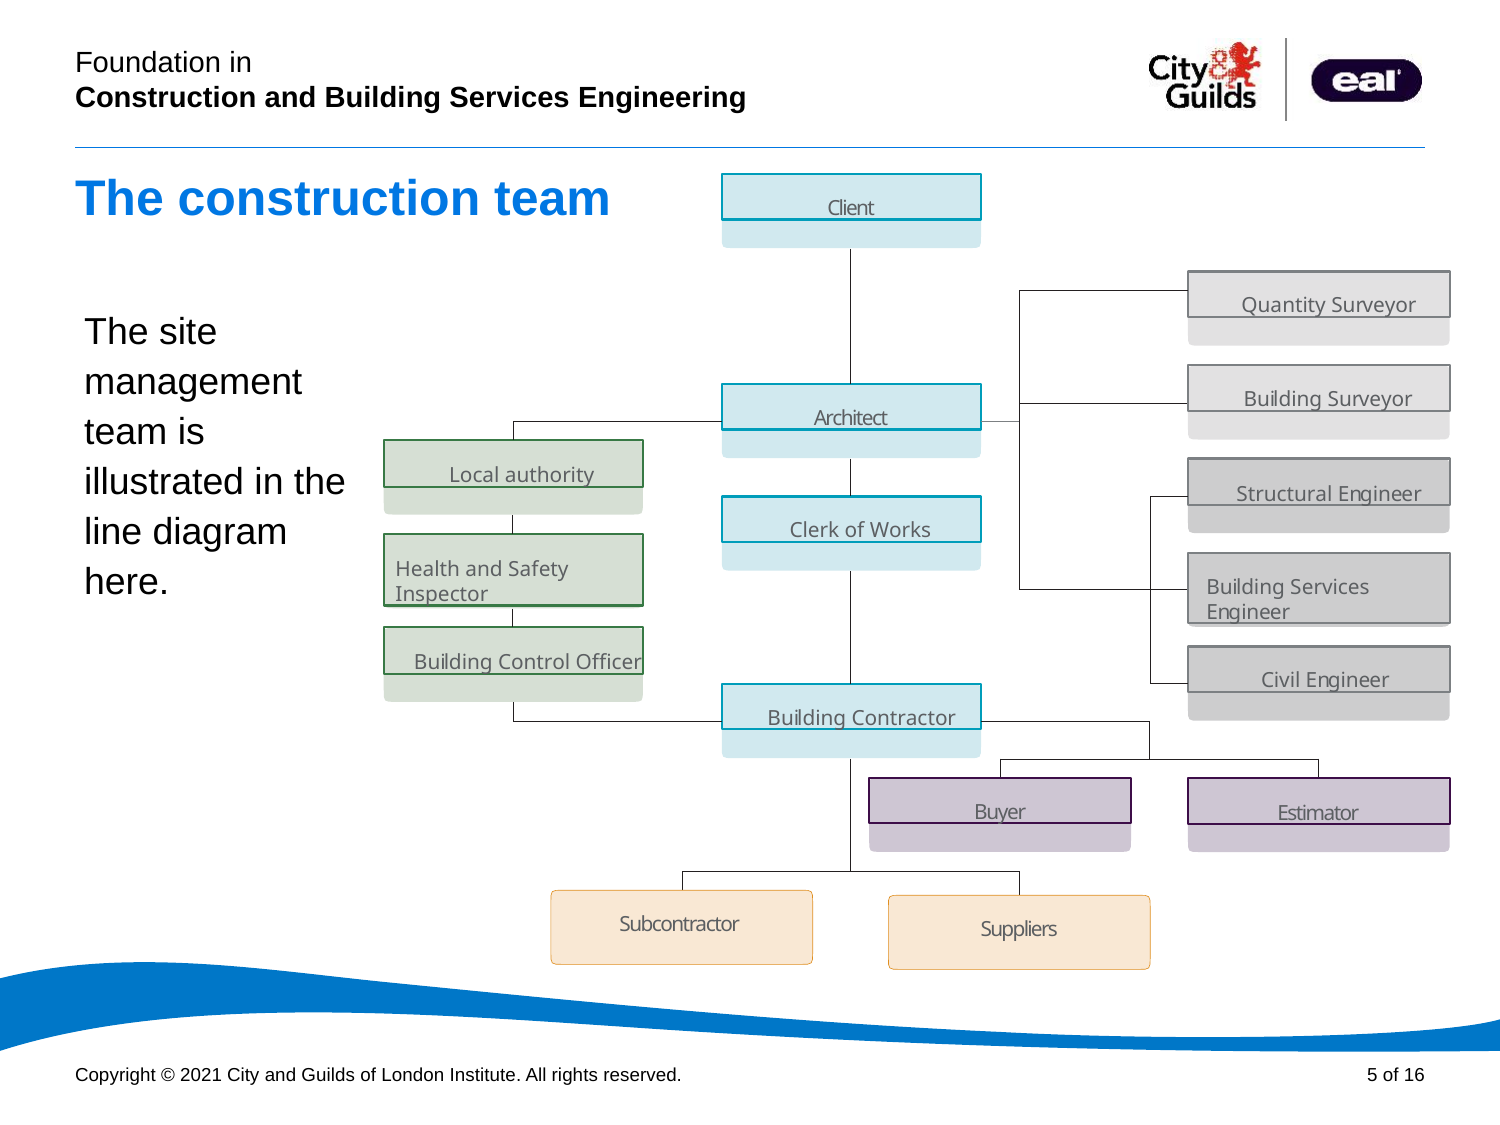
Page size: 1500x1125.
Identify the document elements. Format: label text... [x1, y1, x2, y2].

picture [1149, 38, 1422, 121]
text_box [383, 173, 1451, 971]
title The construction team [74, 165, 1426, 229]
text_box The site management team is illustrated in the line diagram here. [84, 301, 368, 943]
